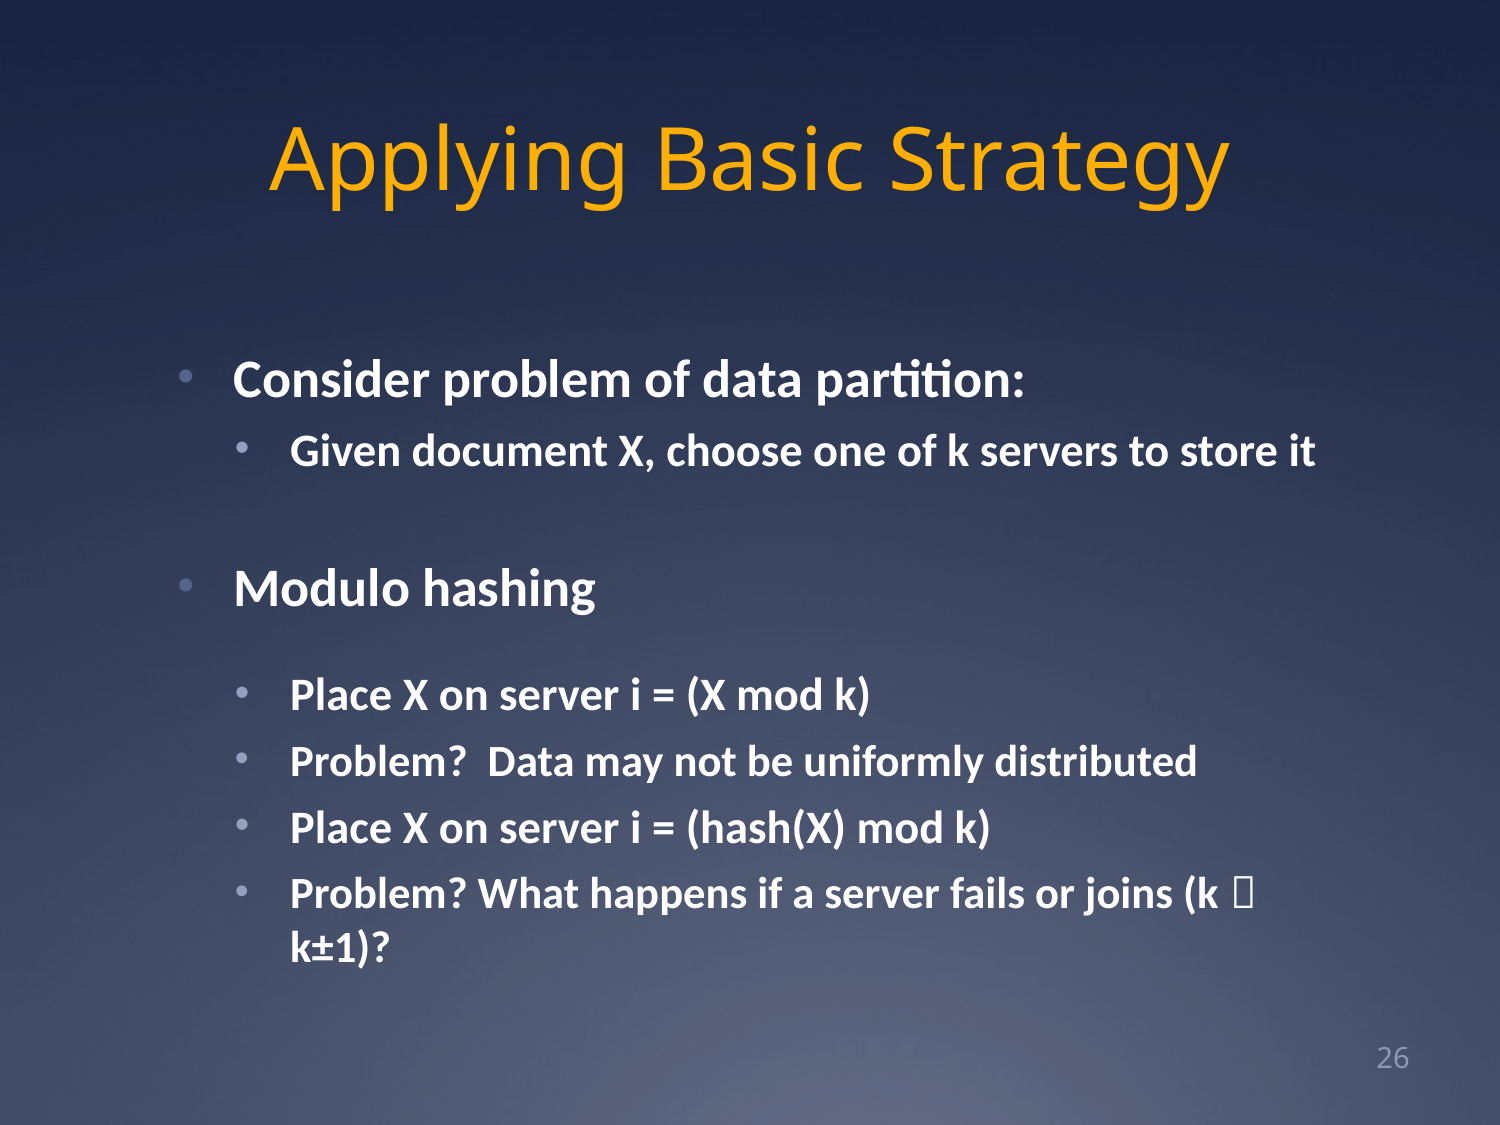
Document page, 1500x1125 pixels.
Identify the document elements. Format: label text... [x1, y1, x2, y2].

slide_number 26 [1325, 1029, 1425, 1090]
list Consider problem of data partition: Given document X, choose one of k servers to store it Modulo hashing Place X on server i = (X mod k) Problem? Data may not be uniformly distributed Place X on server i = (hash(X) mod k) Problem? What happens if a server fails or joins (k  k±1)? [162, 335, 1338, 1005]
title Applying Basic Strategy [100, 95, 1400, 225]
